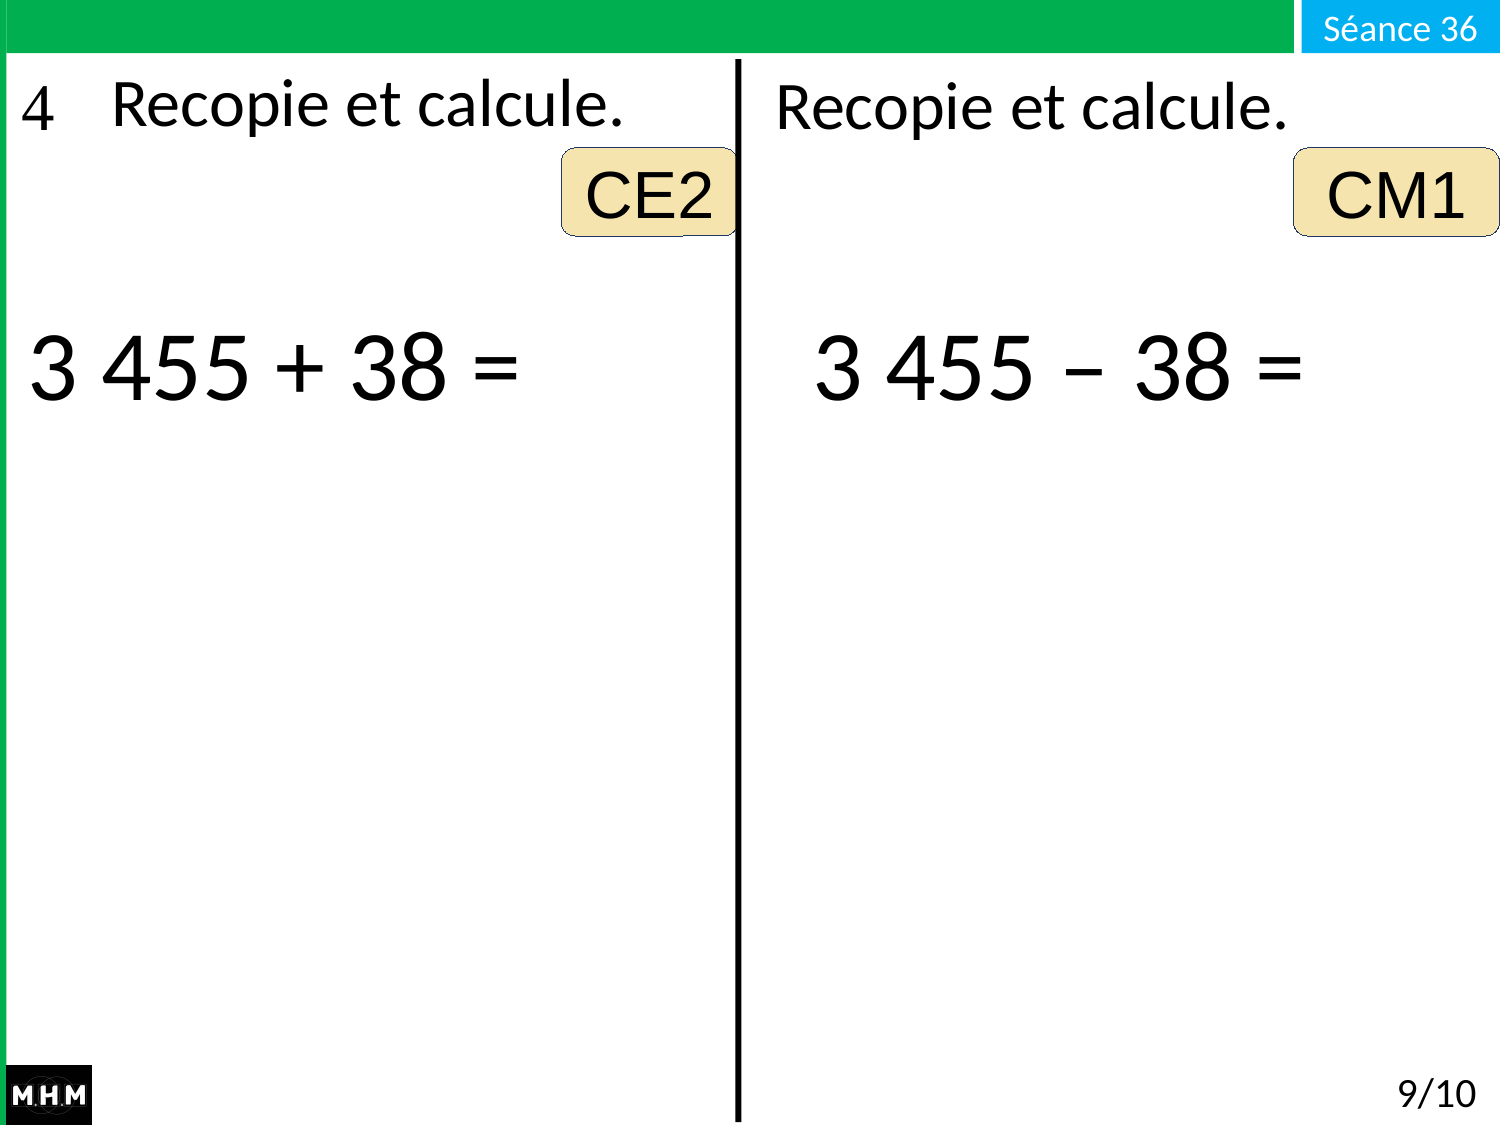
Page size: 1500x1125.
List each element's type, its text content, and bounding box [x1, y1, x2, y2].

list 9/10 [1373, 1064, 1500, 1125]
text_box 3 455 – 38 = [797, 292, 1377, 428]
title Recopie et calcule. [96, 60, 738, 149]
text_box CM1 [1293, 147, 1500, 237]
title Recopie et calcule. [739, 60, 1391, 149]
text_box Recopie et calcule. [760, 62, 1360, 152]
text_box CE2 [561, 147, 738, 237]
picture [6, 1065, 92, 1125]
text_box 3 455 + 38 = [13, 292, 587, 428]
